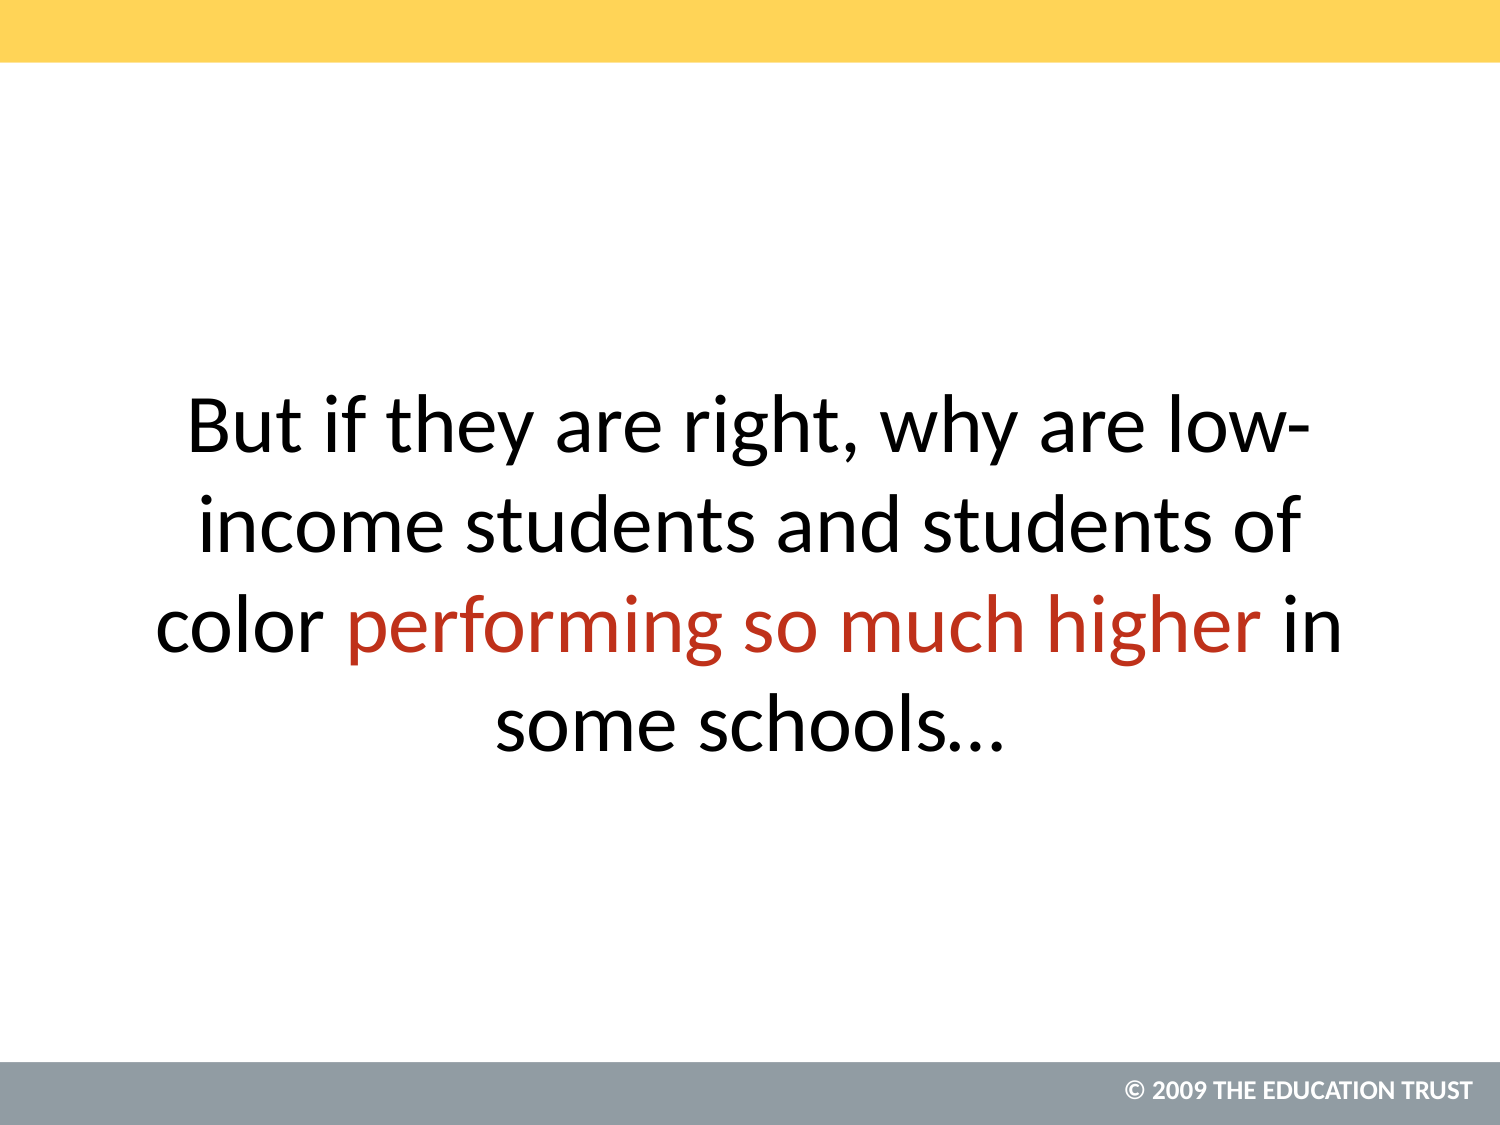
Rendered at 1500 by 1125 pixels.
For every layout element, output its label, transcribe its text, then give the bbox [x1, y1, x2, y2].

title But if they are right, why are low-income students and students of color performing so much higher in some schools… [112, 274, 1388, 863]
